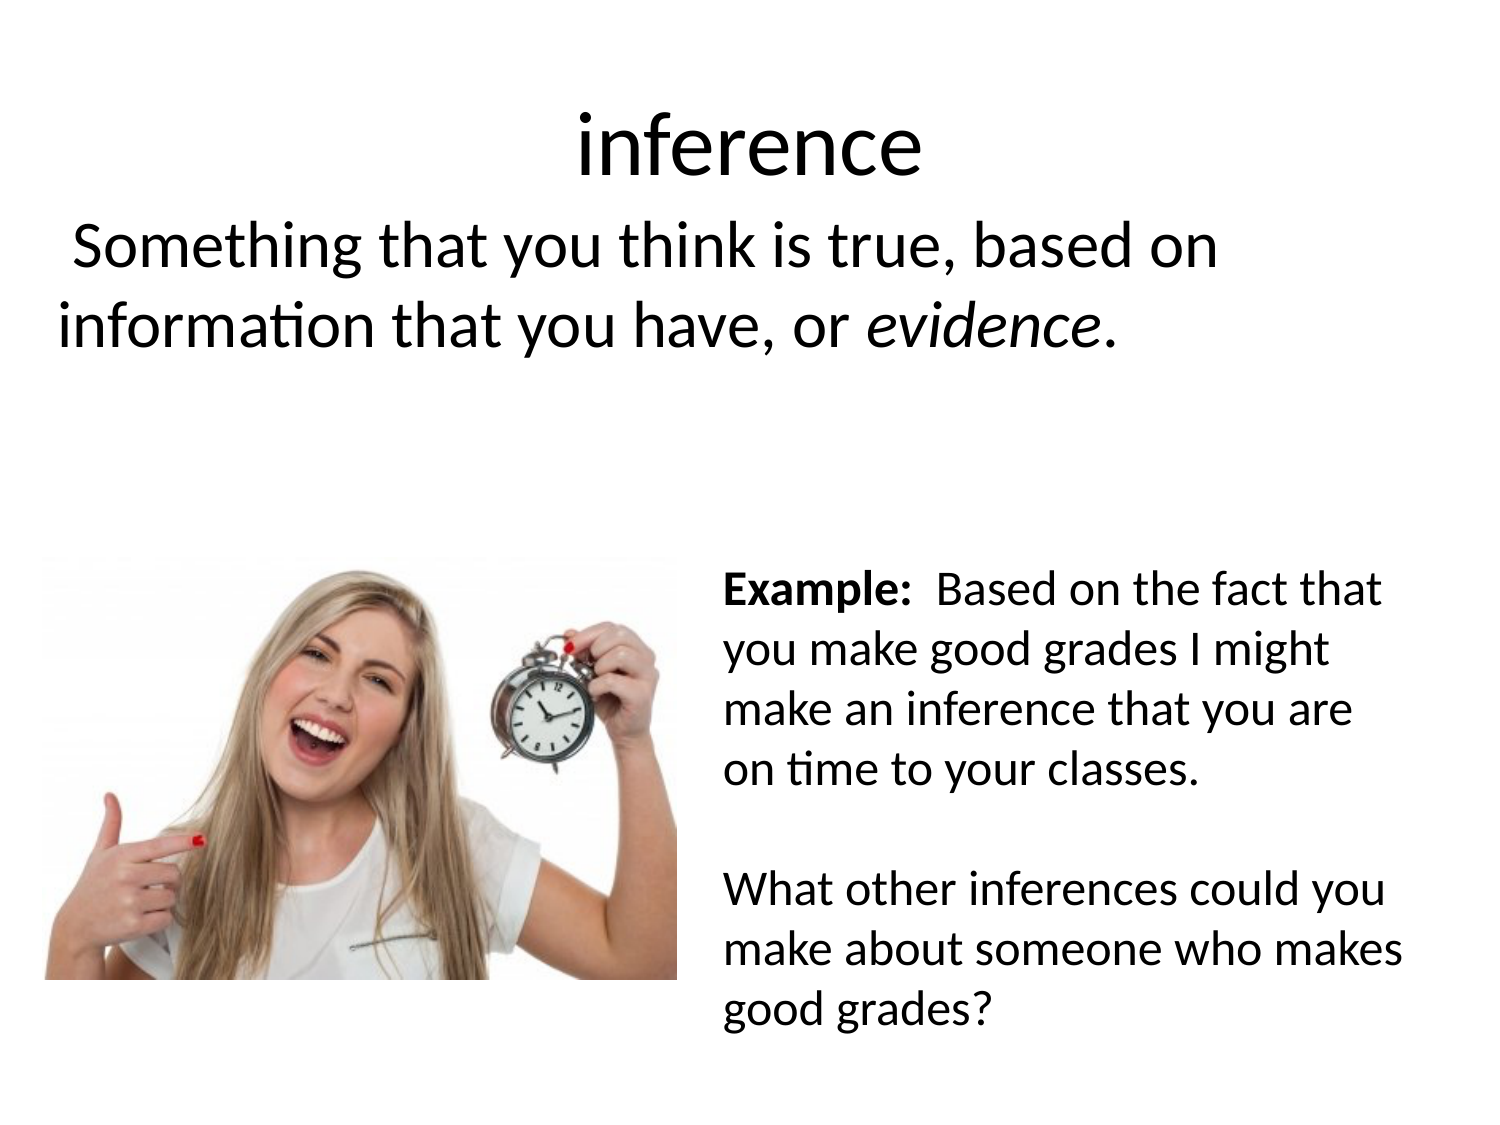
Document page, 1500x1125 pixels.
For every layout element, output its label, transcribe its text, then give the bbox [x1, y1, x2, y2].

picture [42, 557, 677, 980]
text_box Example: Based on the fact that you make good grades I might make an inference that you are on time to your classes. What other inferences could you make about someone who makes good grades? [708, 488, 1425, 1103]
list Something that you think is true, based on information that you have, or evidence. [42, 193, 1425, 1005]
title inference [75, 45, 1425, 193]
